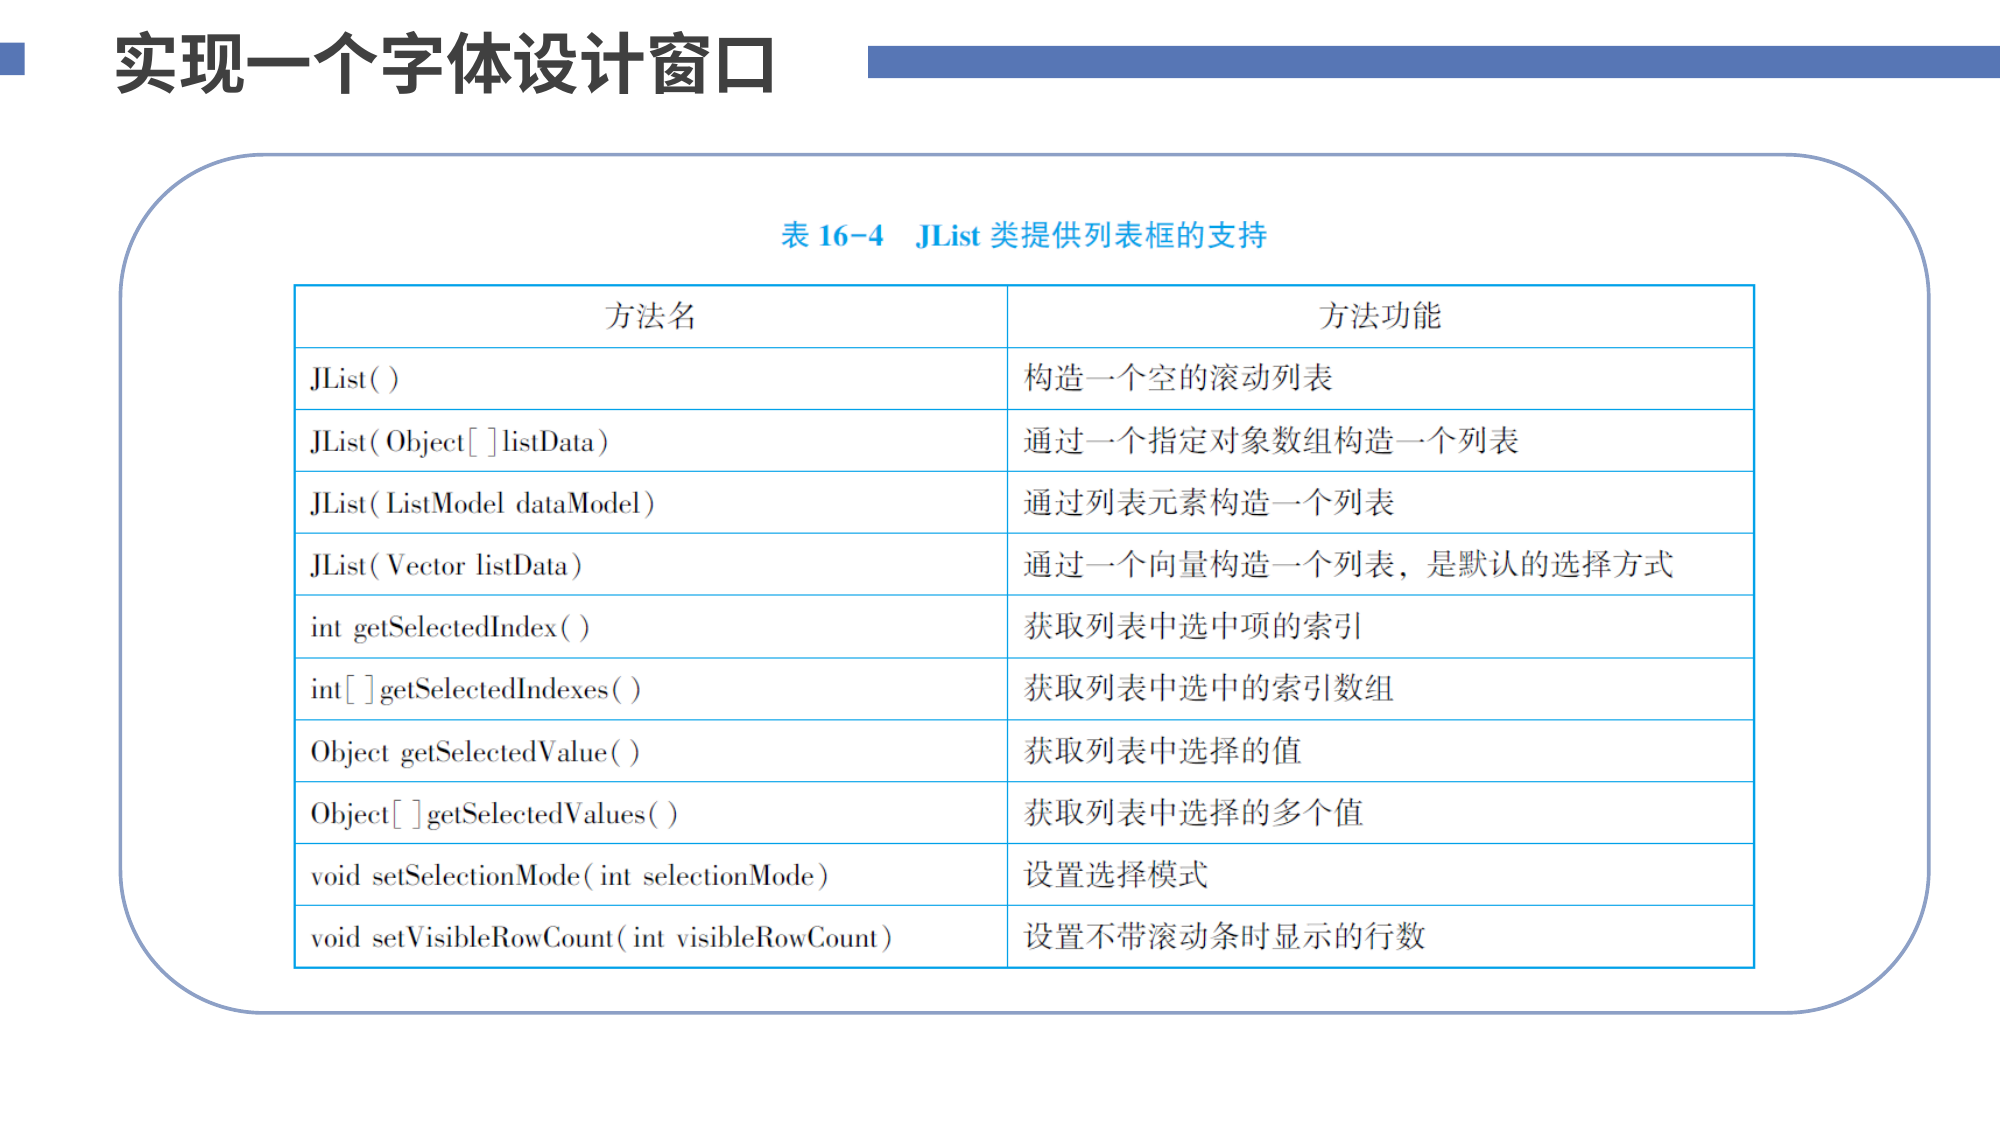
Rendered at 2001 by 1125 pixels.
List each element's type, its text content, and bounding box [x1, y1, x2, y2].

text_box 实现一个字体设计窗口 [112, 21, 781, 102]
text_box [0, 41, 26, 76]
text_box [867, 45, 2000, 79]
picture [275, 178, 1774, 990]
text_box [119, 153, 1930, 1014]
